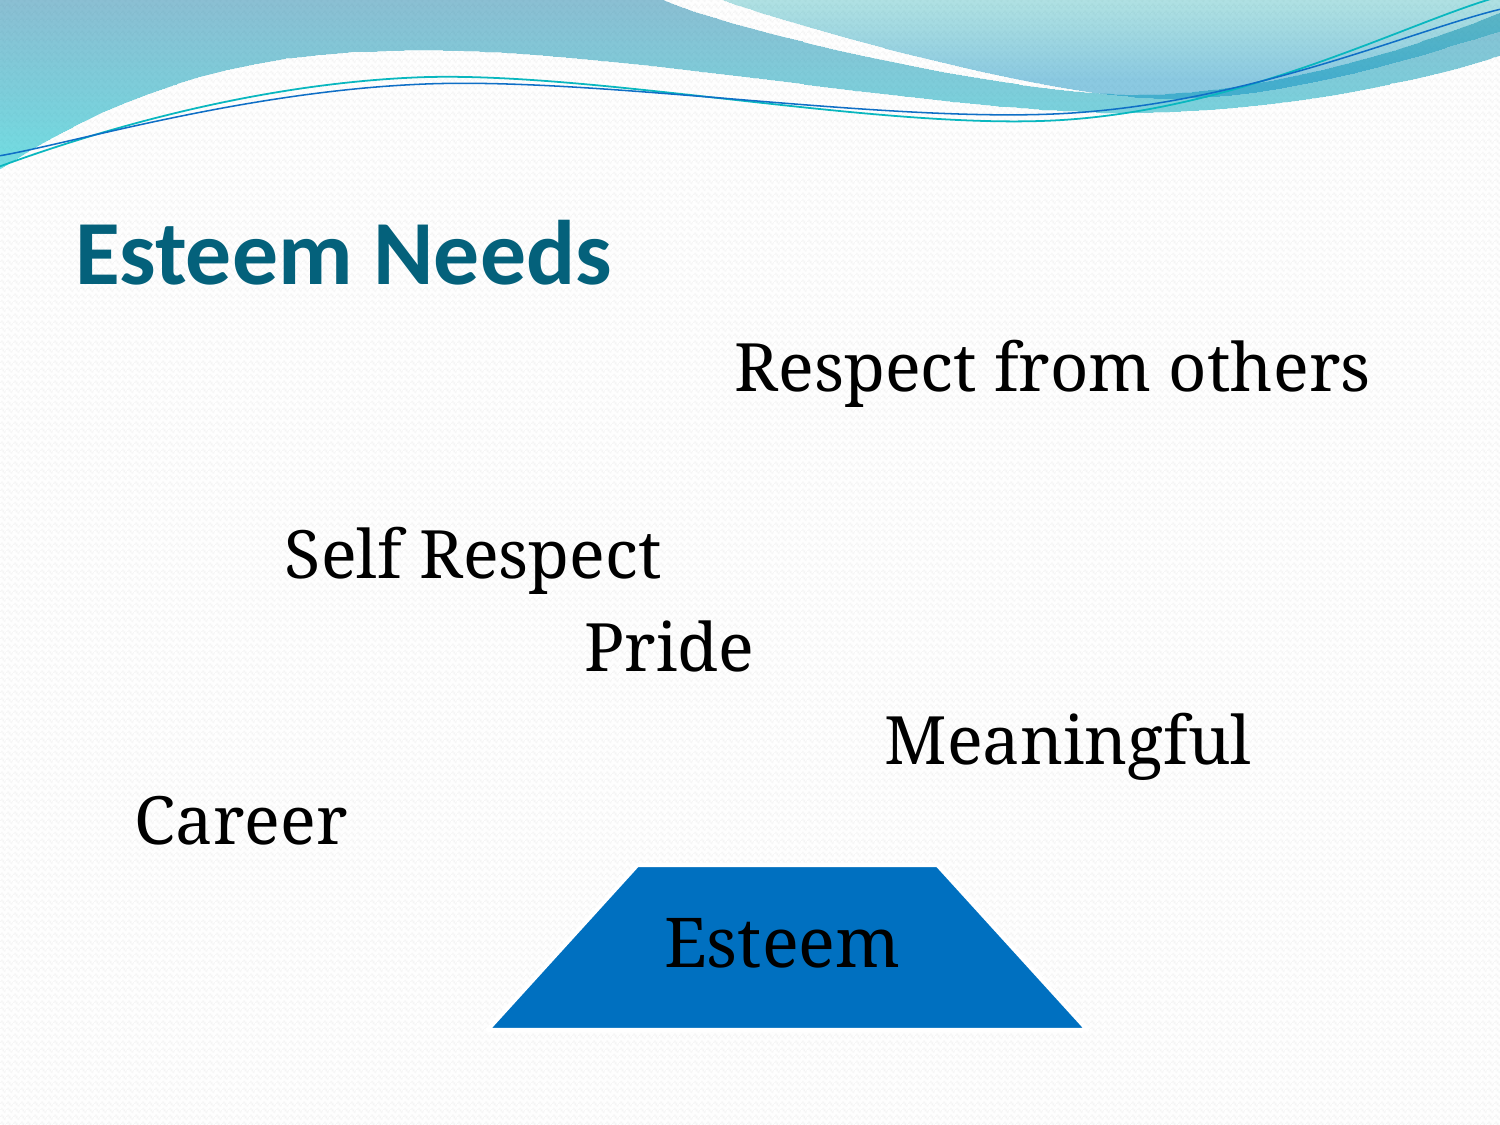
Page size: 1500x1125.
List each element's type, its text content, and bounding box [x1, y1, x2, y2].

list Respect from others Self Respect Pride Meaningful Career [75, 317, 1425, 1038]
title Esteem Needs [75, 115, 1425, 303]
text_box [487, 862, 1088, 1031]
